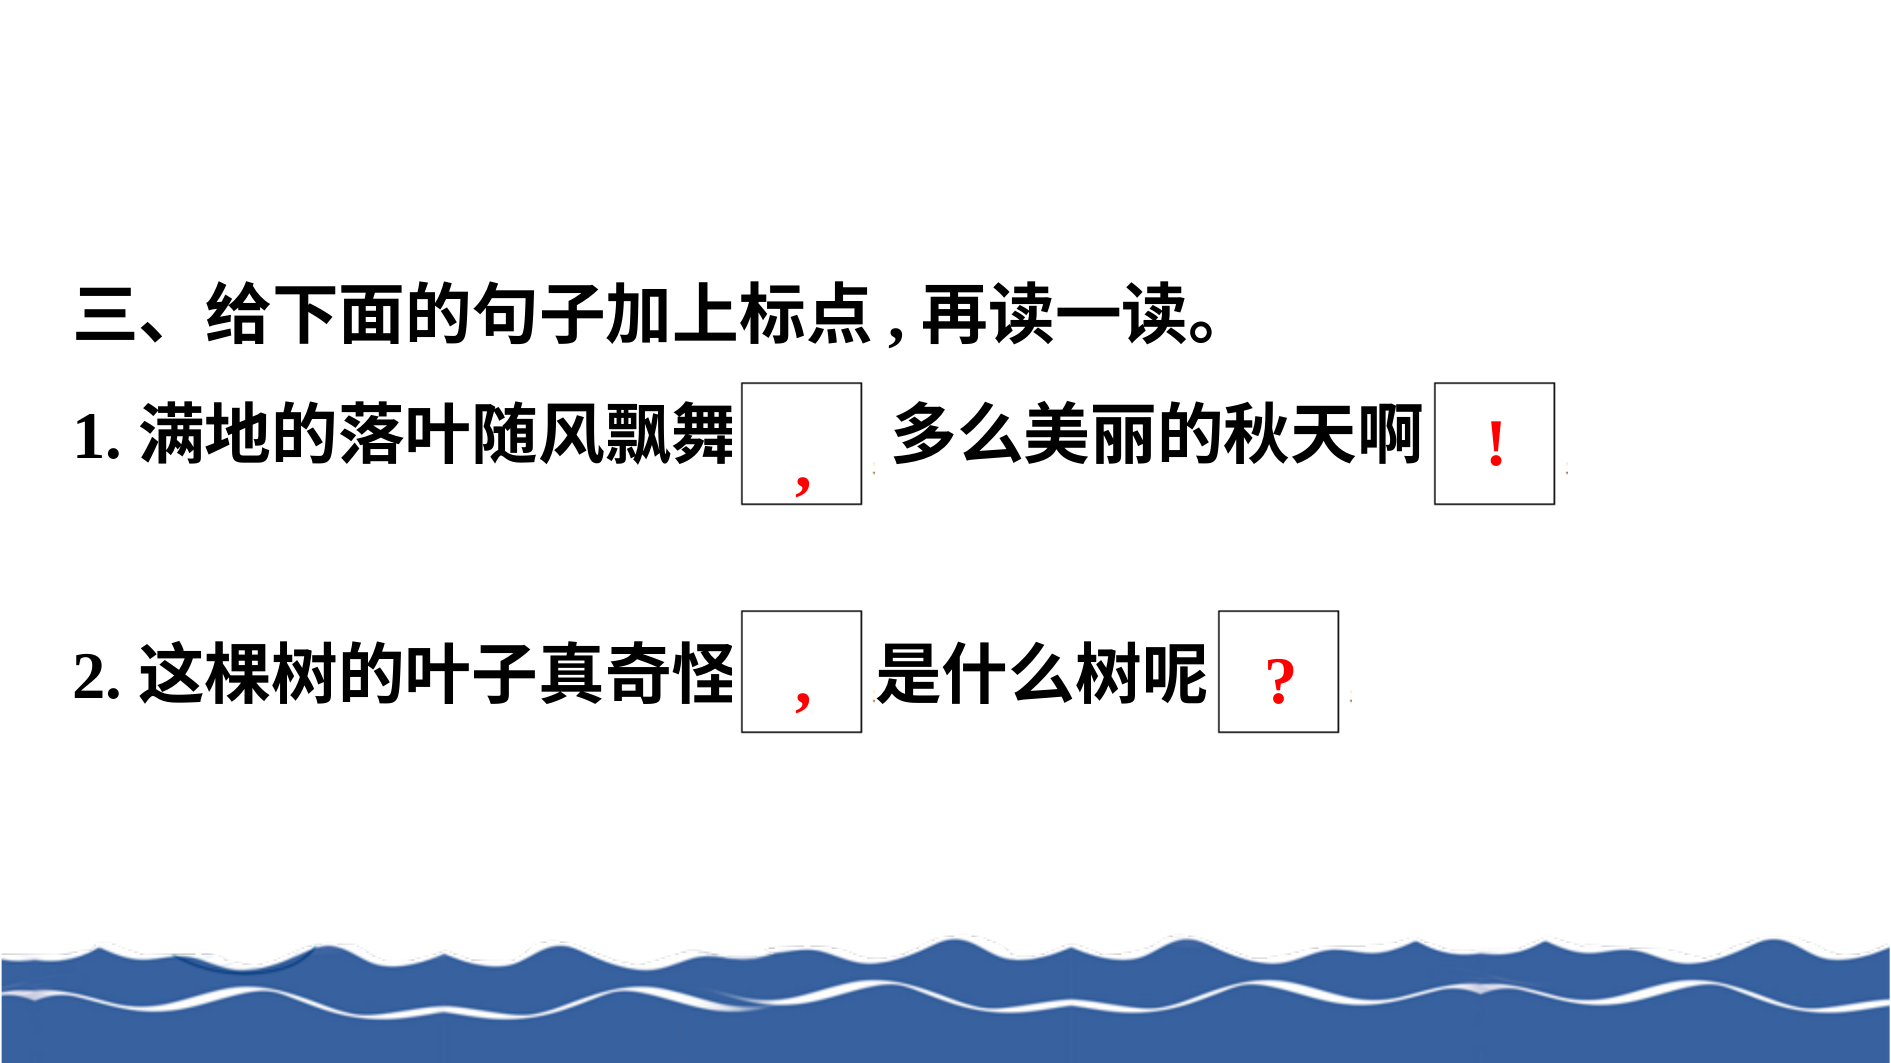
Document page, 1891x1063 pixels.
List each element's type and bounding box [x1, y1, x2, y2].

picture [1, 886, 1891, 1063]
text_box [57, 224, 1835, 738]
